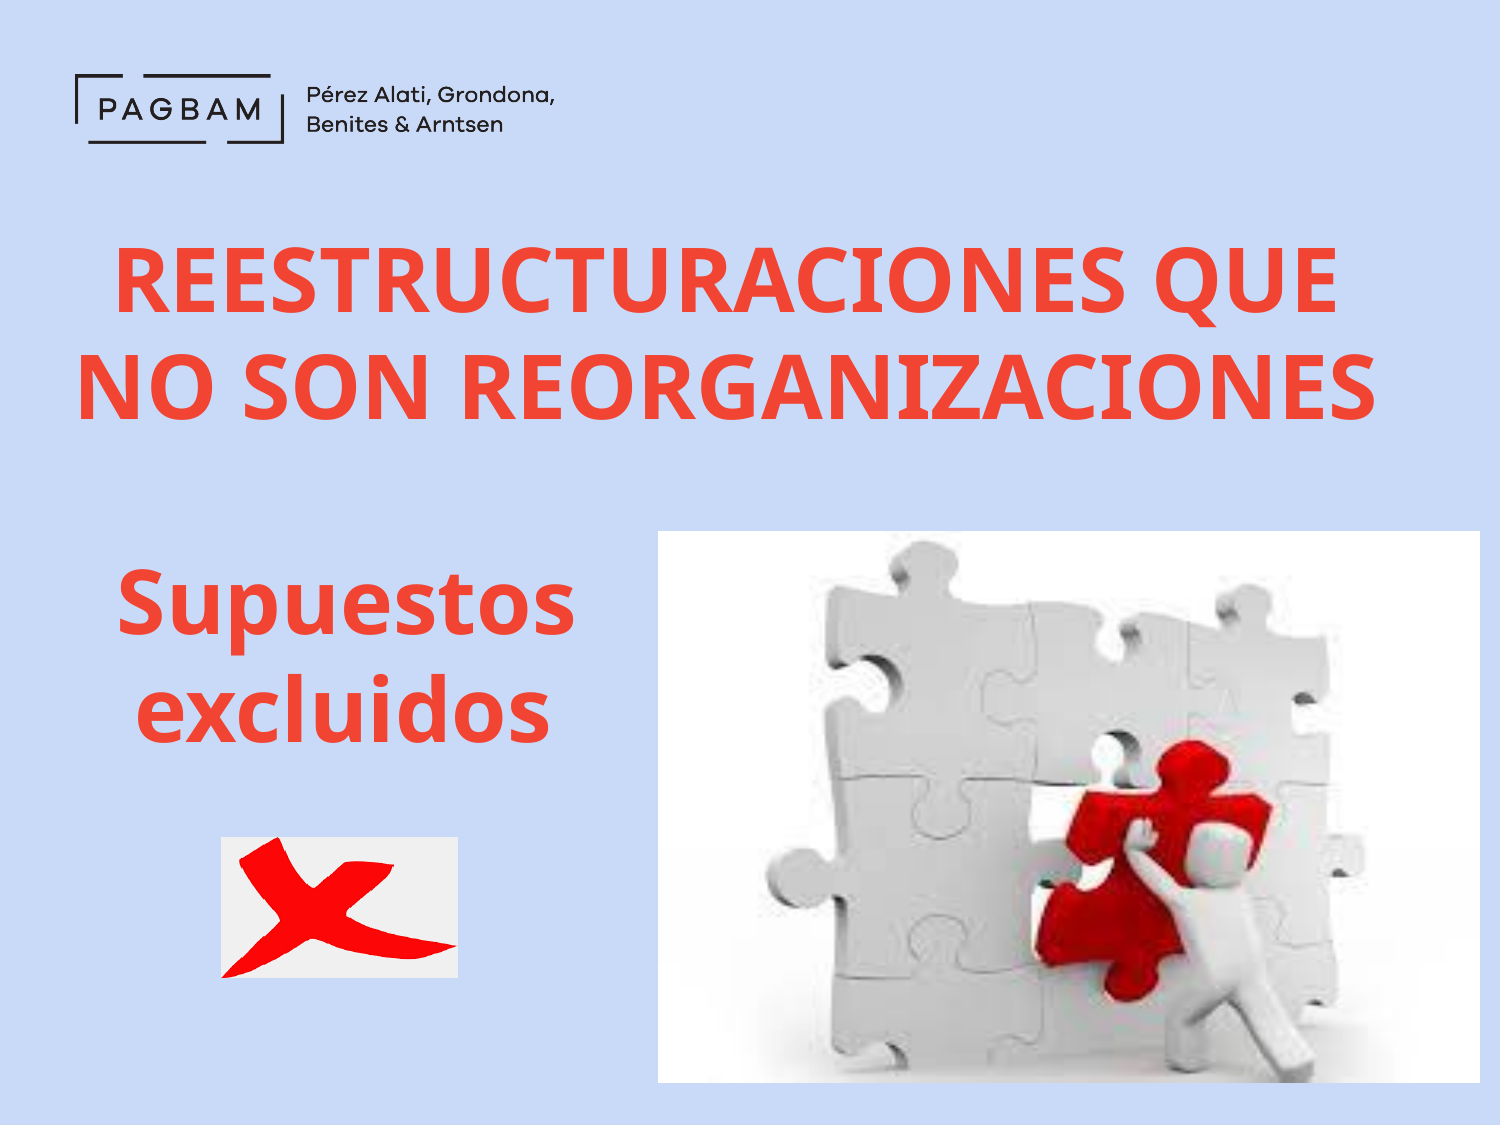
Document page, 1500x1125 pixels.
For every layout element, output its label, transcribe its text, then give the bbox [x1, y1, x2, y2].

picture [221, 836, 459, 978]
picture [75, 74, 554, 144]
list [46, 335, 1500, 1013]
title REESTRUCTURACIONES QUE NO SON REORGANIZACIONES Supuestos excluidos [26, 174, 1425, 301]
picture [658, 530, 1481, 1083]
